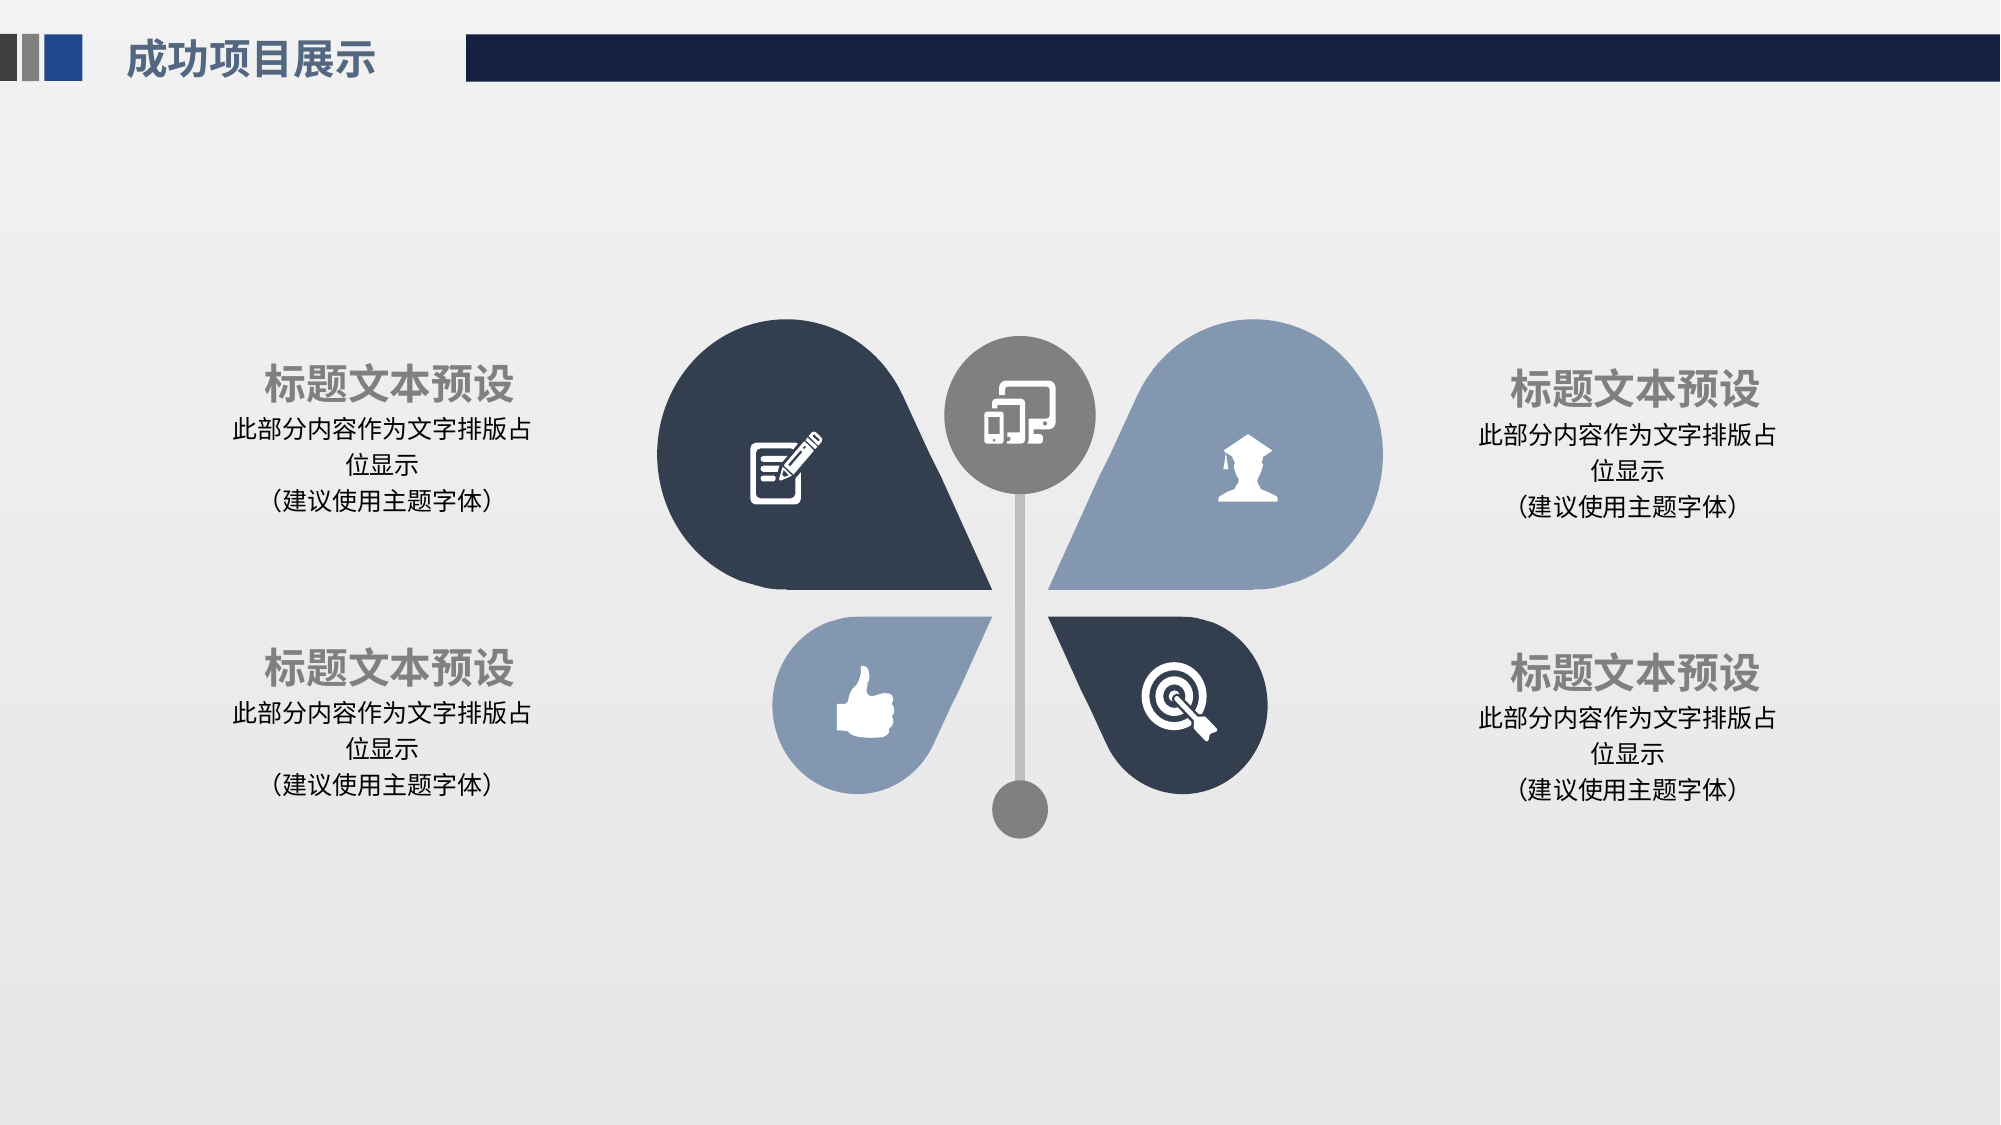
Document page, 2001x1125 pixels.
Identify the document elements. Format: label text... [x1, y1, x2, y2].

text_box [1473, 627, 1799, 745]
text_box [227, 622, 553, 740]
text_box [1473, 344, 1799, 462]
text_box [0, 33, 83, 82]
text_box 成功项目展示 [82, 25, 467, 90]
text_box [467, 33, 2000, 83]
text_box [227, 338, 553, 456]
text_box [657, 319, 1383, 839]
